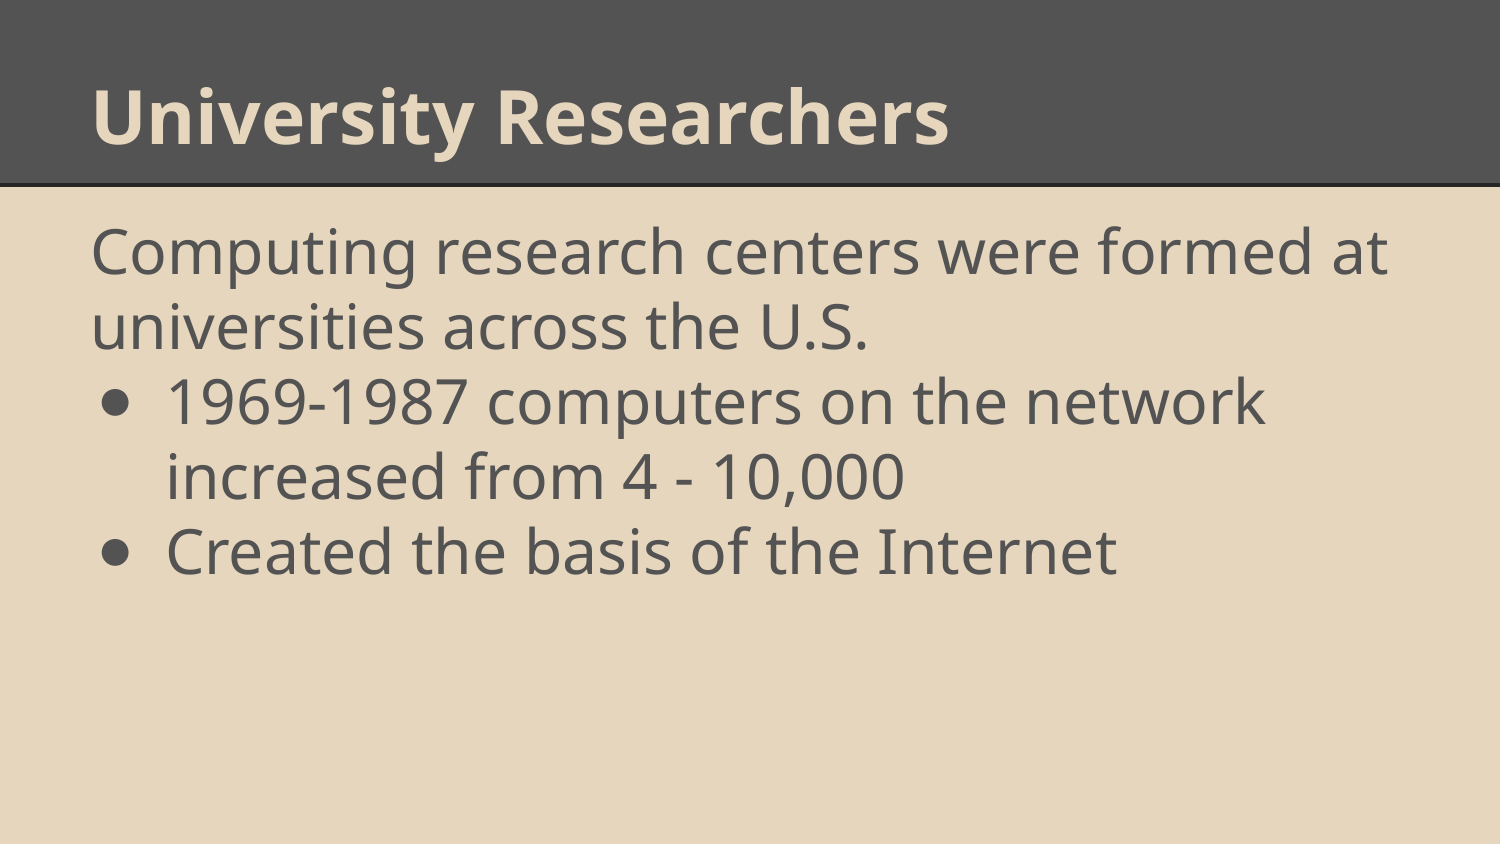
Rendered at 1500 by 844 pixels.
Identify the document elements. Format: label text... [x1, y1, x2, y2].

list Computing research centers were formed at universities across the U.S. 1969-1987 computers on the network increased from 4 - 10,000 Created the basis of the Internet [75, 196, 1425, 808]
title University Researchers [75, 33, 1425, 175]
